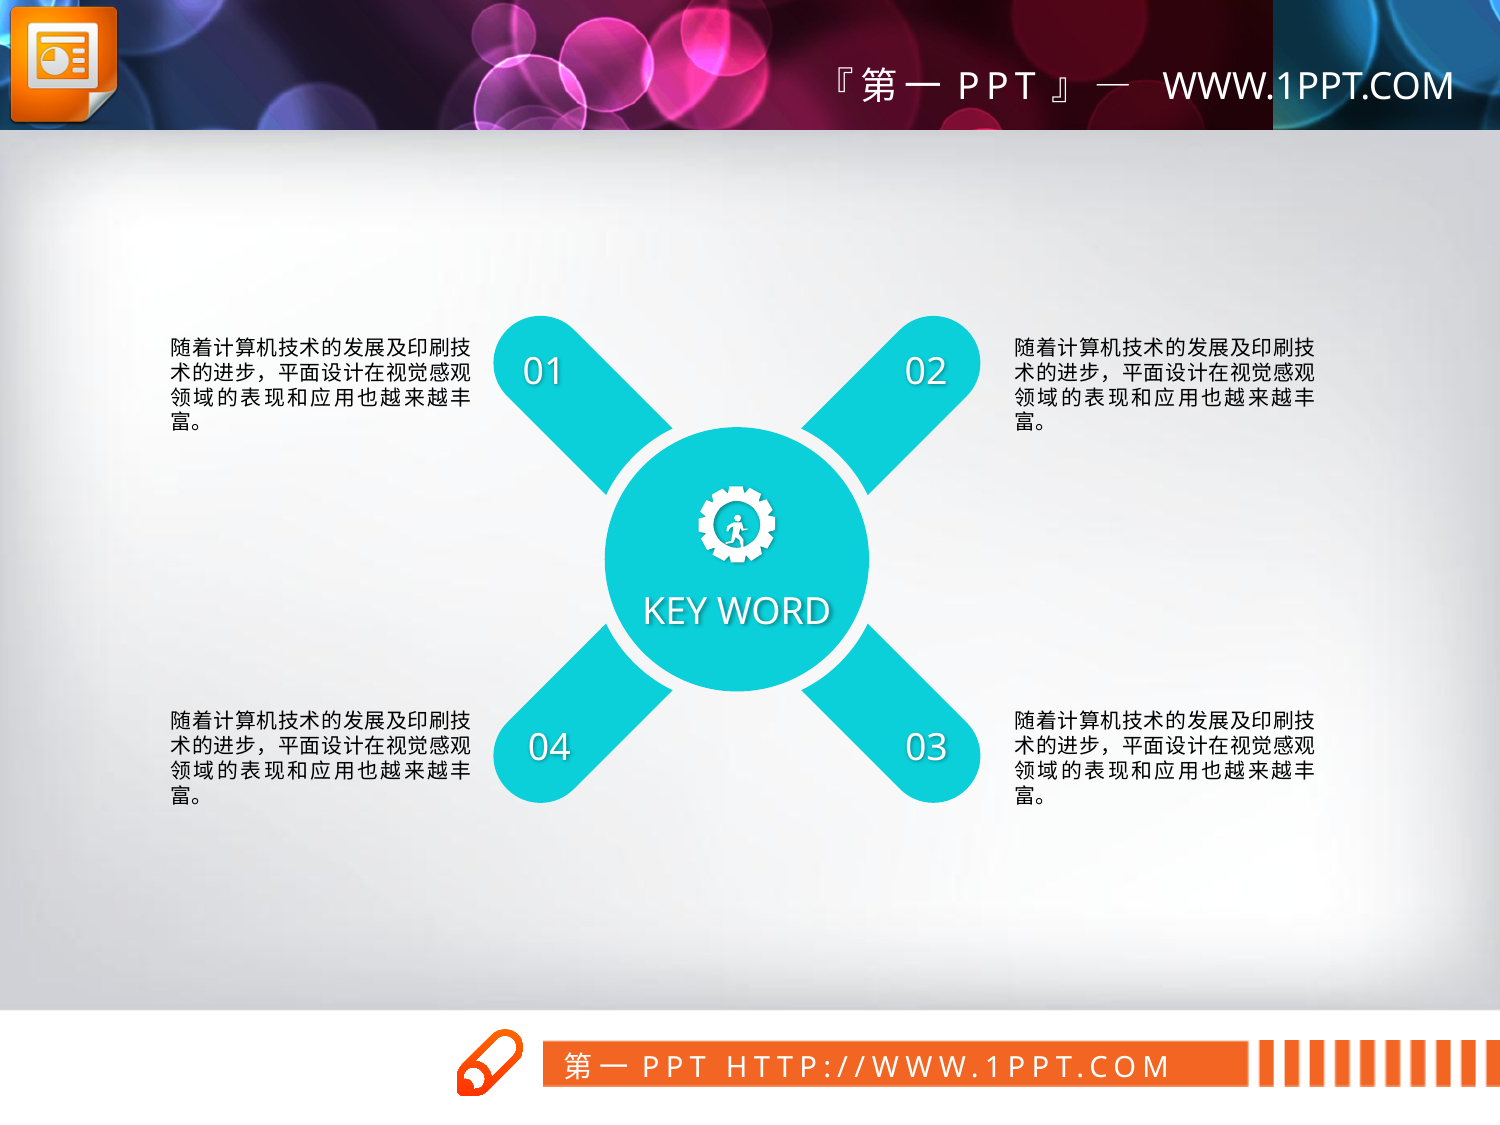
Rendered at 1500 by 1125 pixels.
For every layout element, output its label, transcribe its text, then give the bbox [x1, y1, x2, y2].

text_box 02 [889, 340, 963, 400]
text_box [493, 717, 583, 803]
text_box 随着计算机技术的发展及印刷技术的进步，平面设计在视觉感观领域的表现和应用也越来越丰富。 [155, 326, 487, 442]
text_box [810, 628, 960, 778]
text_box 03 [890, 715, 963, 776]
text_box [890, 315, 981, 397]
text_box 随着计算机技术的发展及印刷技术的进步，平面设计在视觉感观领域的表现和应用也越来越丰富。 [999, 326, 1331, 442]
text_box 01 [507, 340, 581, 400]
text_box [493, 315, 584, 396]
text_box 随着计算机技术的发展及印刷技术的进步，平面设计在视觉感观领域的表现和应用也越来越丰富。 [999, 700, 1331, 816]
text_box [515, 340, 670, 488]
text_box [514, 630, 664, 773]
text_box [804, 341, 959, 490]
text_box 04 [513, 715, 586, 776]
text_box [891, 722, 981, 803]
text_box 随着计算机技术的发展及印刷技术的进步，平面设计在视觉感观领域的表现和应用也越来越丰富。 [155, 700, 487, 816]
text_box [604, 426, 870, 692]
picture [0, 0, 1500, 1012]
picture [543, 1040, 1500, 1087]
